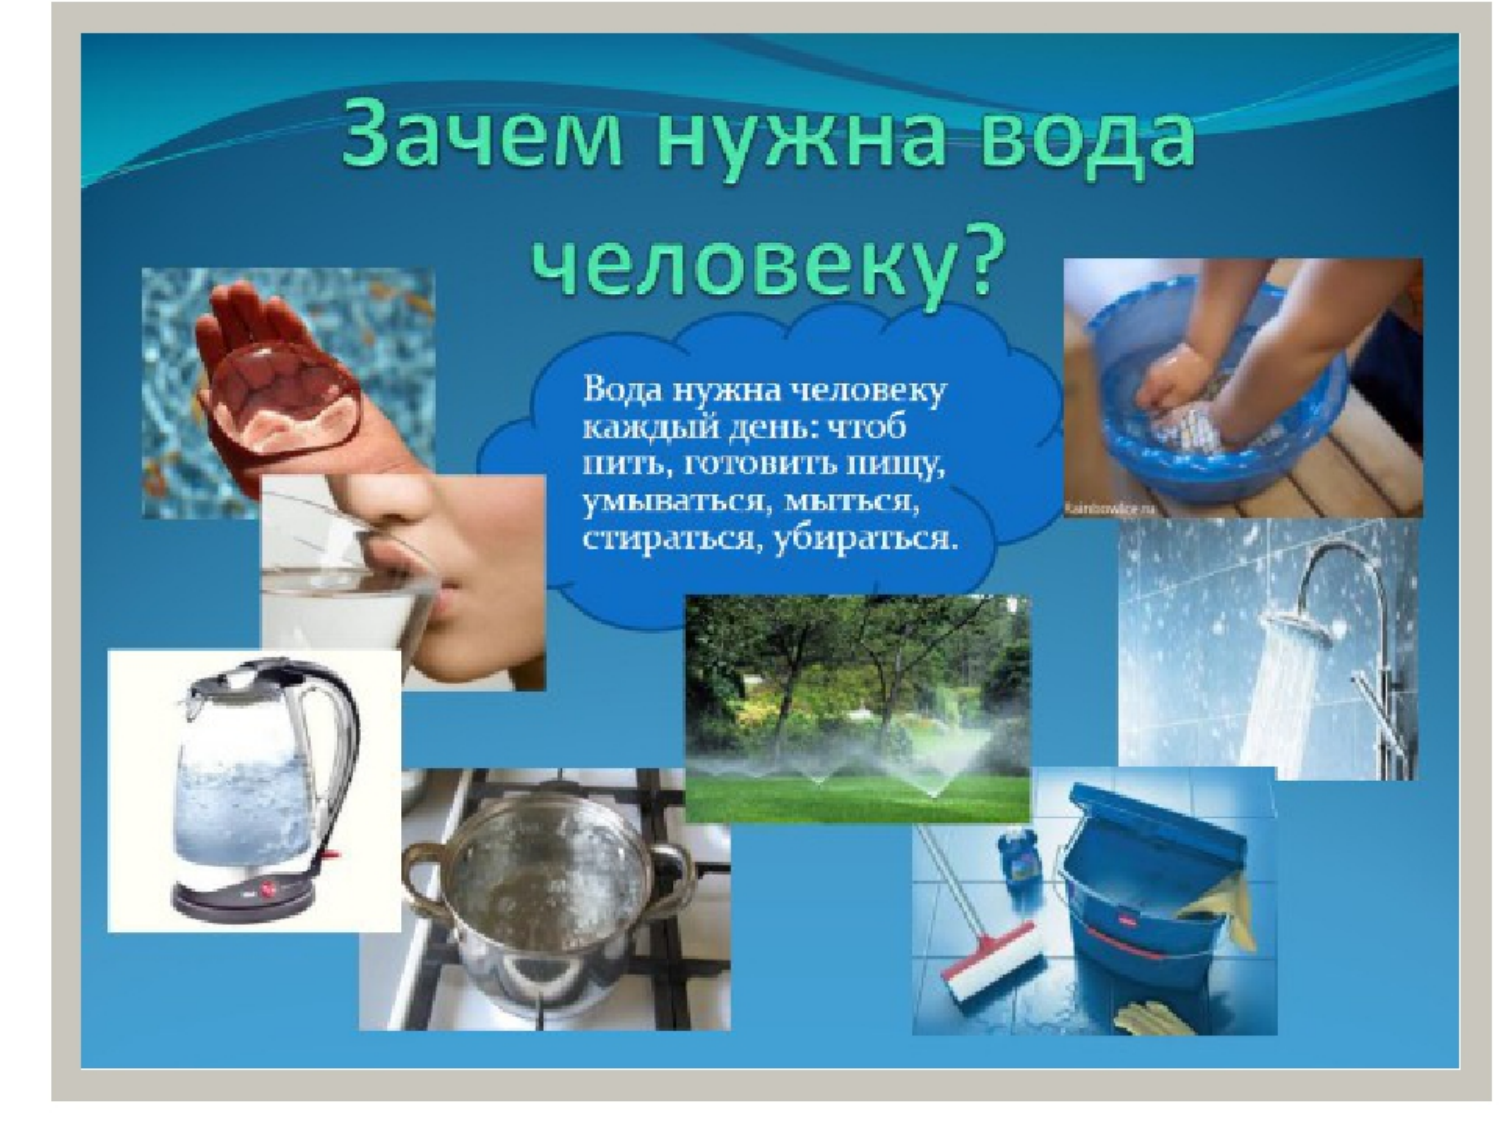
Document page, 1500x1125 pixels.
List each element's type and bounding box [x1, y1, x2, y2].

list [0, 0, 1500, 1125]
